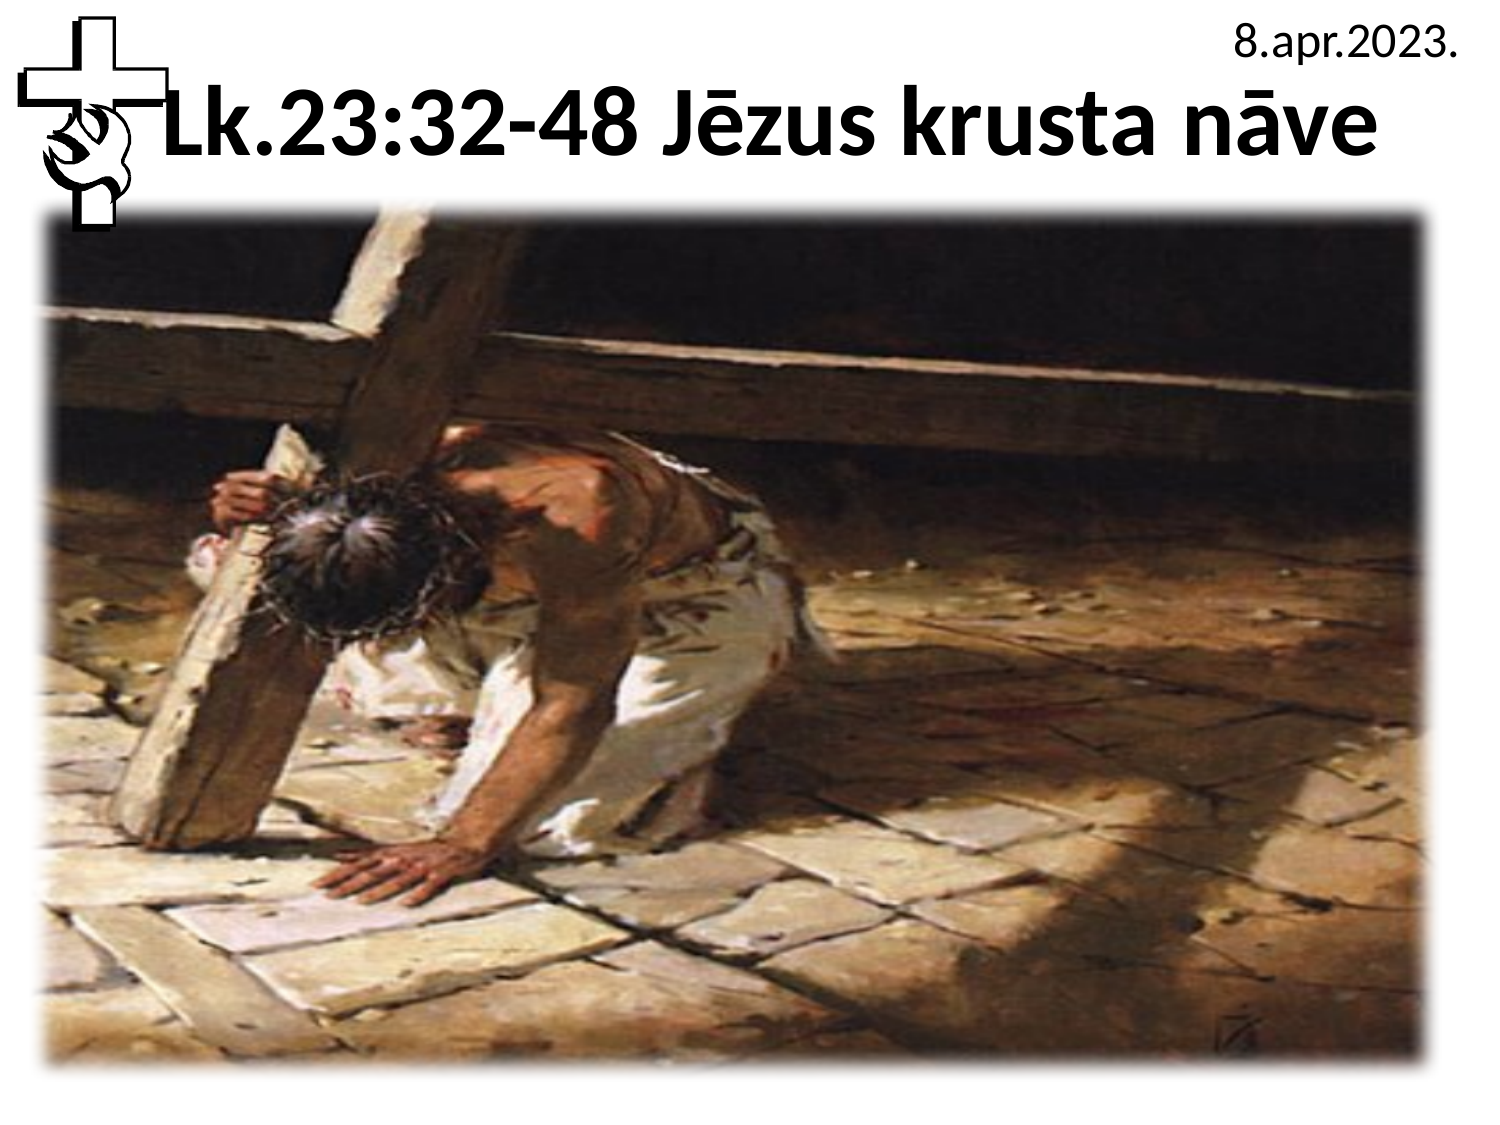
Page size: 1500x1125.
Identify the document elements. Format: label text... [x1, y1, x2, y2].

title Lk.23:32-48 Jēzus krusta nāve [174, 54, 1442, 176]
picture [17, 16, 1442, 1082]
text_box 8.apr.2023. [1218, 0, 1500, 75]
